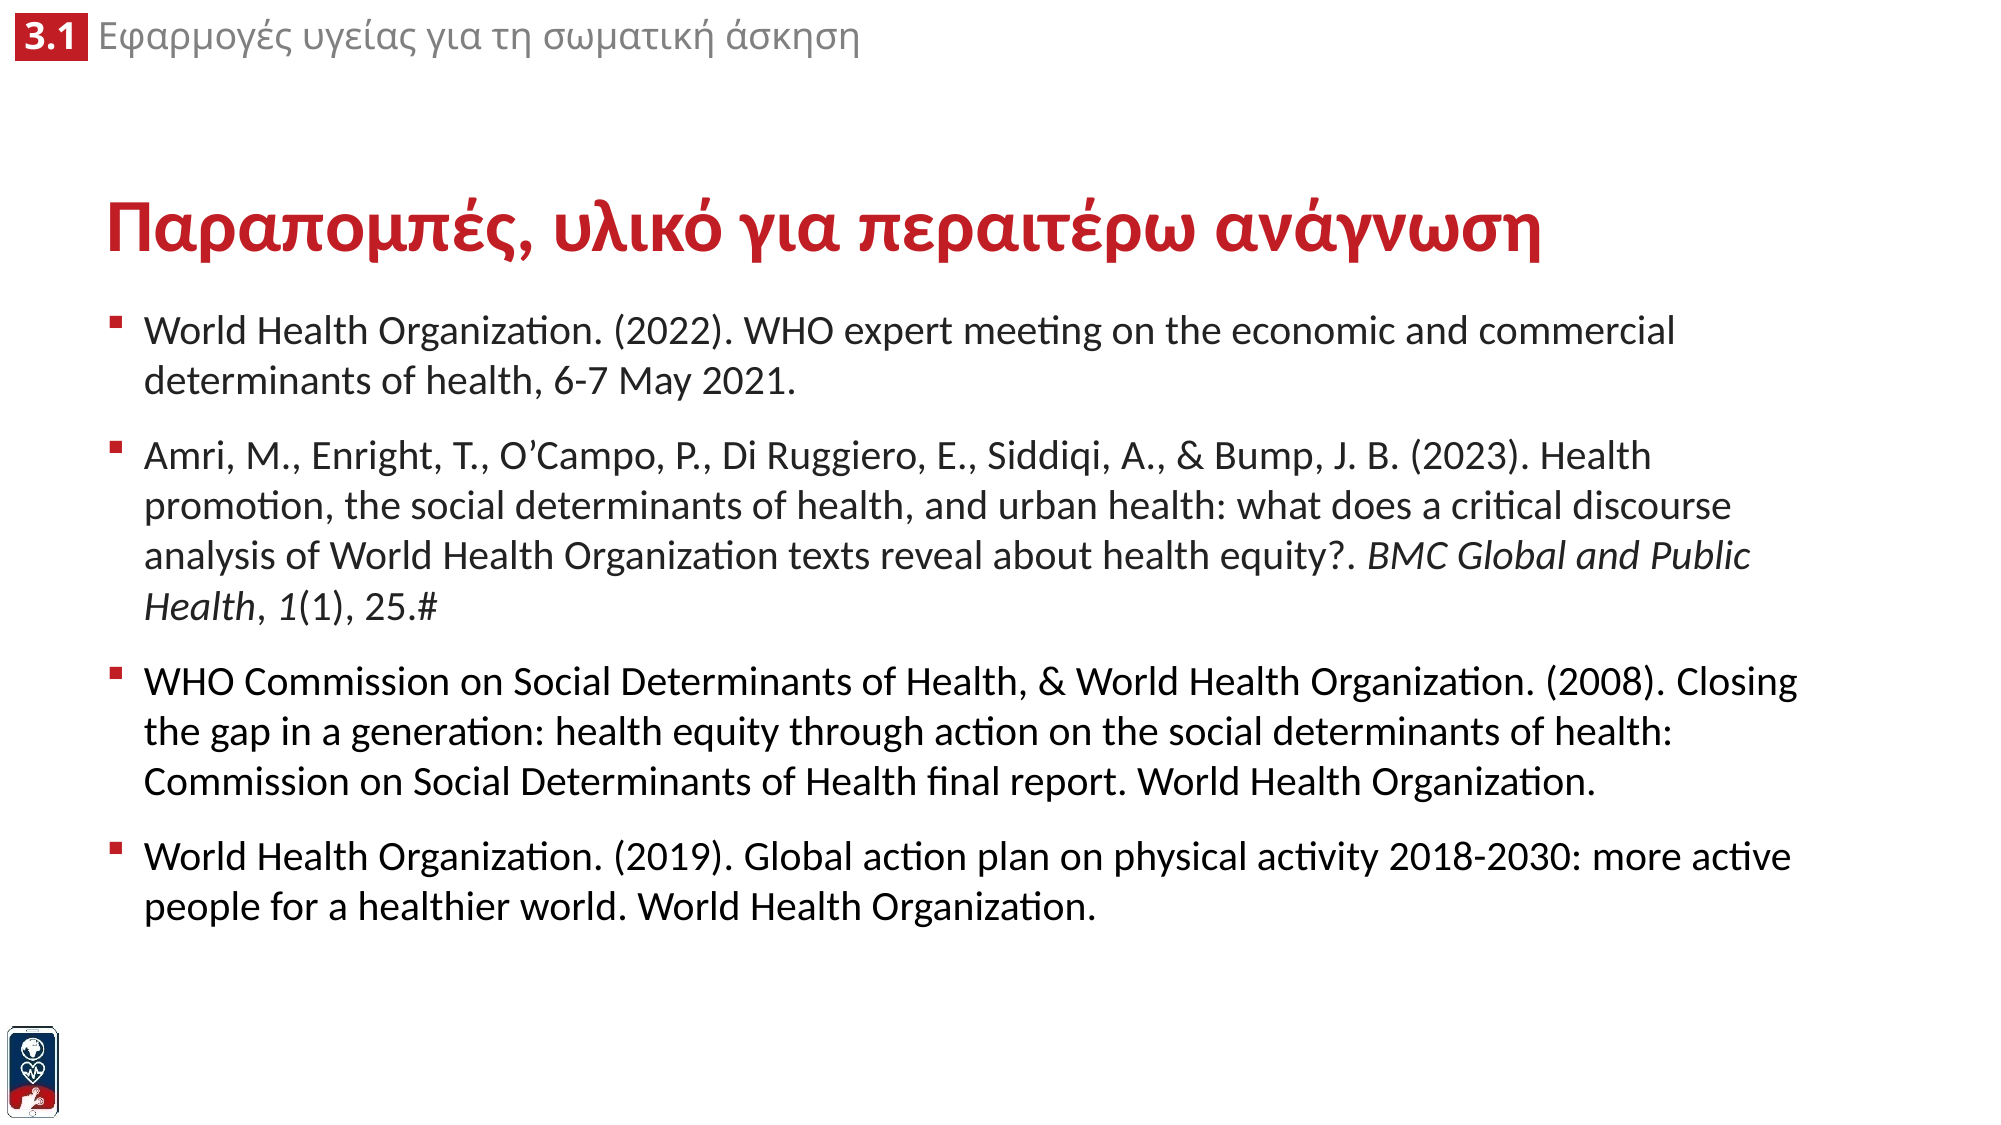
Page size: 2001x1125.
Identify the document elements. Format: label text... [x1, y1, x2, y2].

picture [7, 1026, 59, 1118]
list World Health Organization. (2022). WHO expert meeting on the economic and commercial determinants of health, 6-7 May 2021. Amri, M., Enright, T., O’Campo, P., Di Ruggiero, E., Siddiqi, A., & Bump, J. B. (2023). Health promotion, the social determinants of health, and urban health: what does a critical discourse analysis of World Health Organization texts reveal about health equity?. BMC Global and Public Health, 1(1), 25.# WHO Commission on Social Determinants of Health, & World Health Organization. (2008). Closing the gap in a generation: health equity through action on the social determinants of health: Commission on Social Determinants of Health final report. World Health Organization. World Health Organization. (2019). Global action plan on physical activity 2018-2030: more active people for a healthier world. World Health Organization. [91, 295, 1866, 1094]
title Παραπομπές, υλικό για περαιτέρω ανάγνωση [91, 177, 1906, 277]
